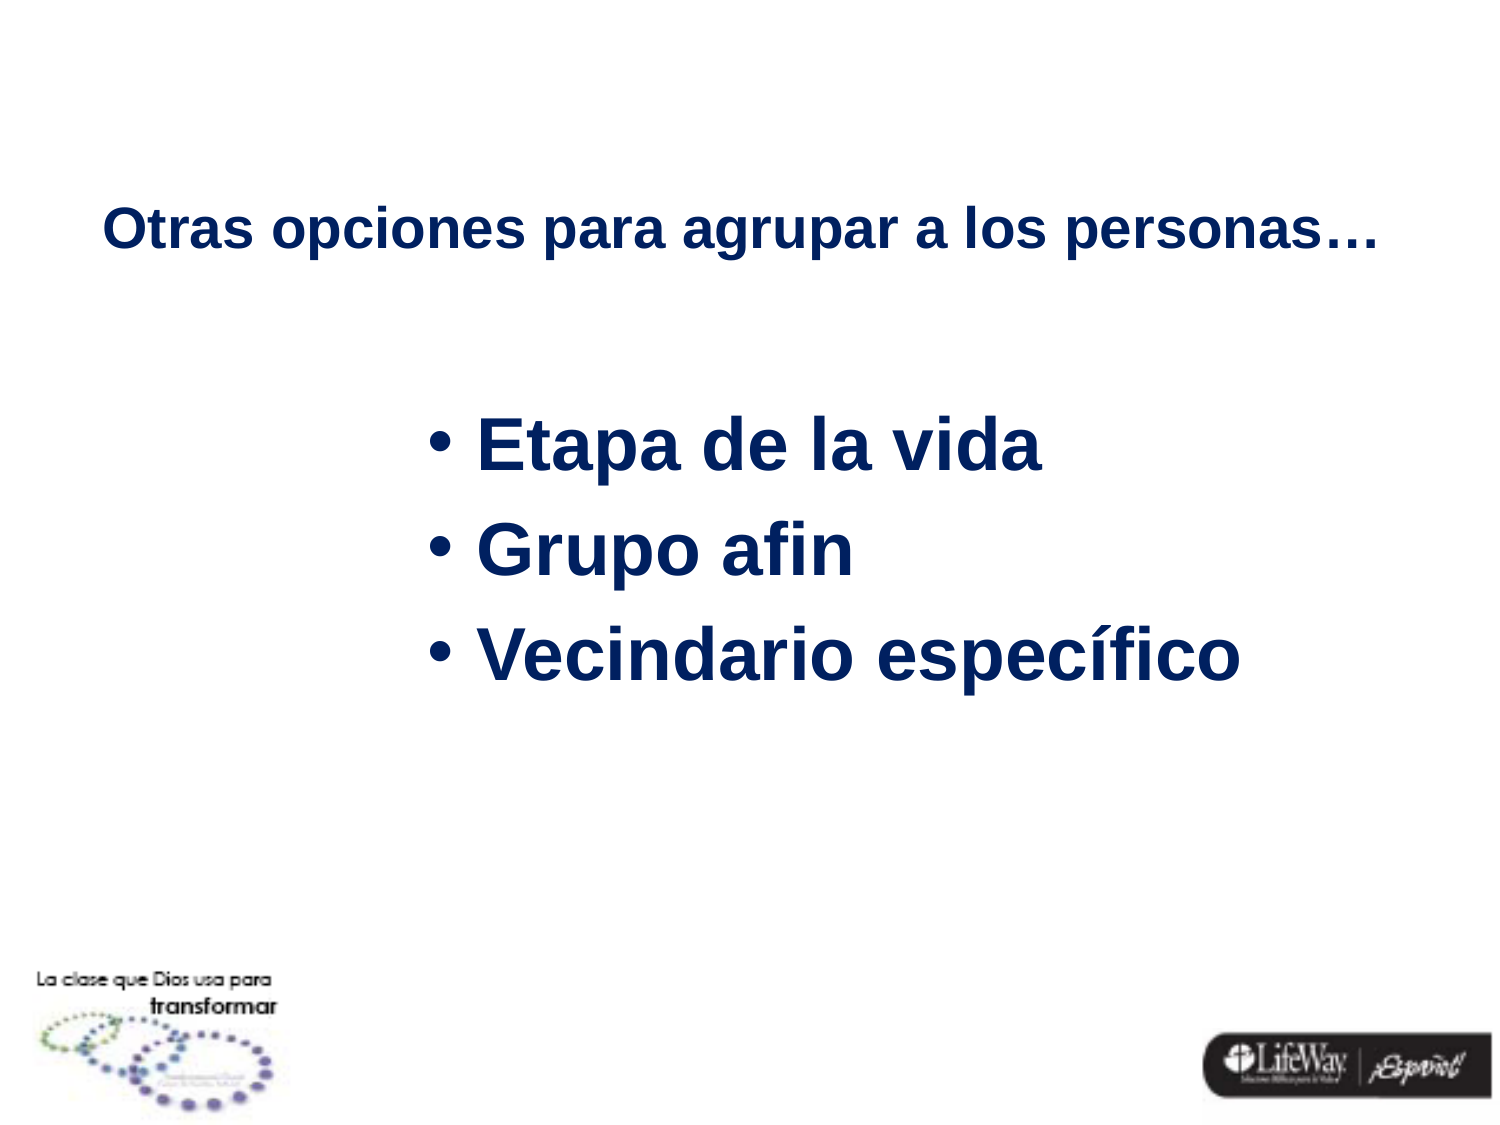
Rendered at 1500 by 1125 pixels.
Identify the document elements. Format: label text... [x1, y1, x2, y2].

title Otras opciones para agrupar a los personas… [87, 149, 1500, 392]
picture [24, 937, 307, 1125]
picture [1196, 1027, 1500, 1125]
subtitle Etapa de la vida Grupo afin Vecindario específico [412, 387, 1326, 938]
